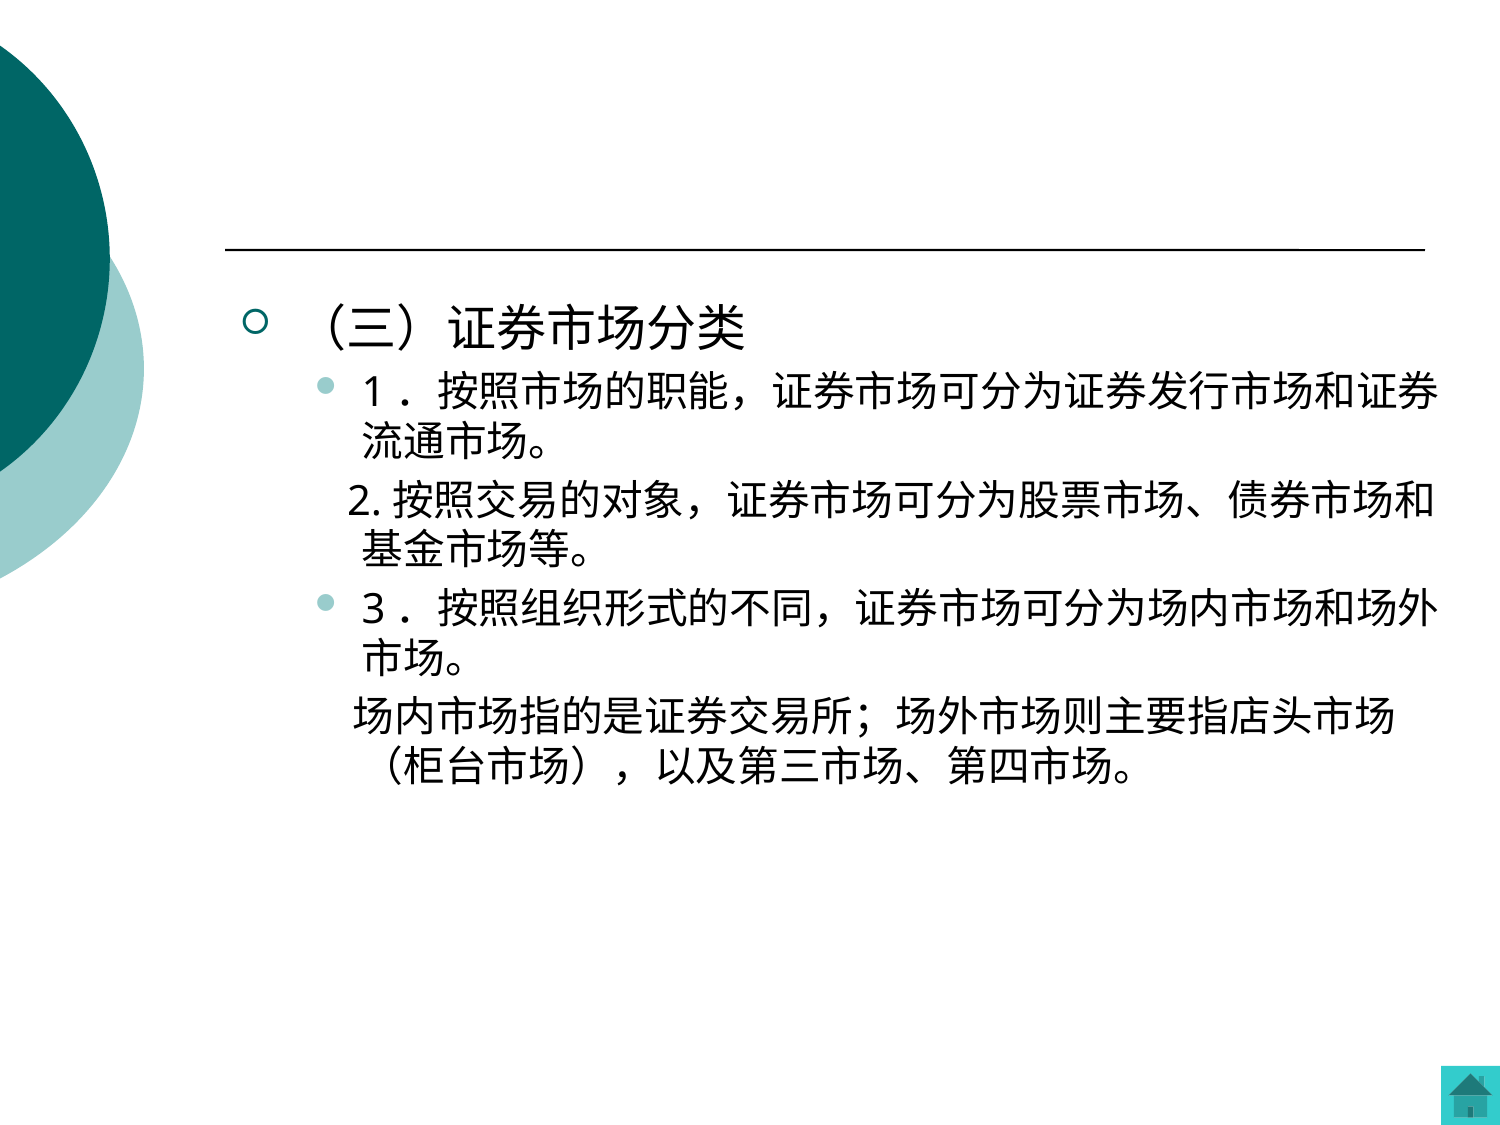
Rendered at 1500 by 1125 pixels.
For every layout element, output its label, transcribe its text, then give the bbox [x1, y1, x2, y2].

text_box [1441, 1065, 1500, 1125]
list （三）证券市场分类 1．按照市场的职能，证券市场可分为证券发行市场和证券流通市场。 2.按照交易的对象，证券市场可分为股票市场、债券市场和基金市场等。 3．按照组织形式的不同，证券市场可分为场内市场和场外市场。 场内市场指的是证券交易所；场外市场则主要指店头市场（柜台市场），以及第三市场、第四市场。 [224, 288, 1460, 965]
table_header 序号 [1454, 1096, 1487, 1117]
table_header 序号 [1479, 1077, 1484, 1085]
